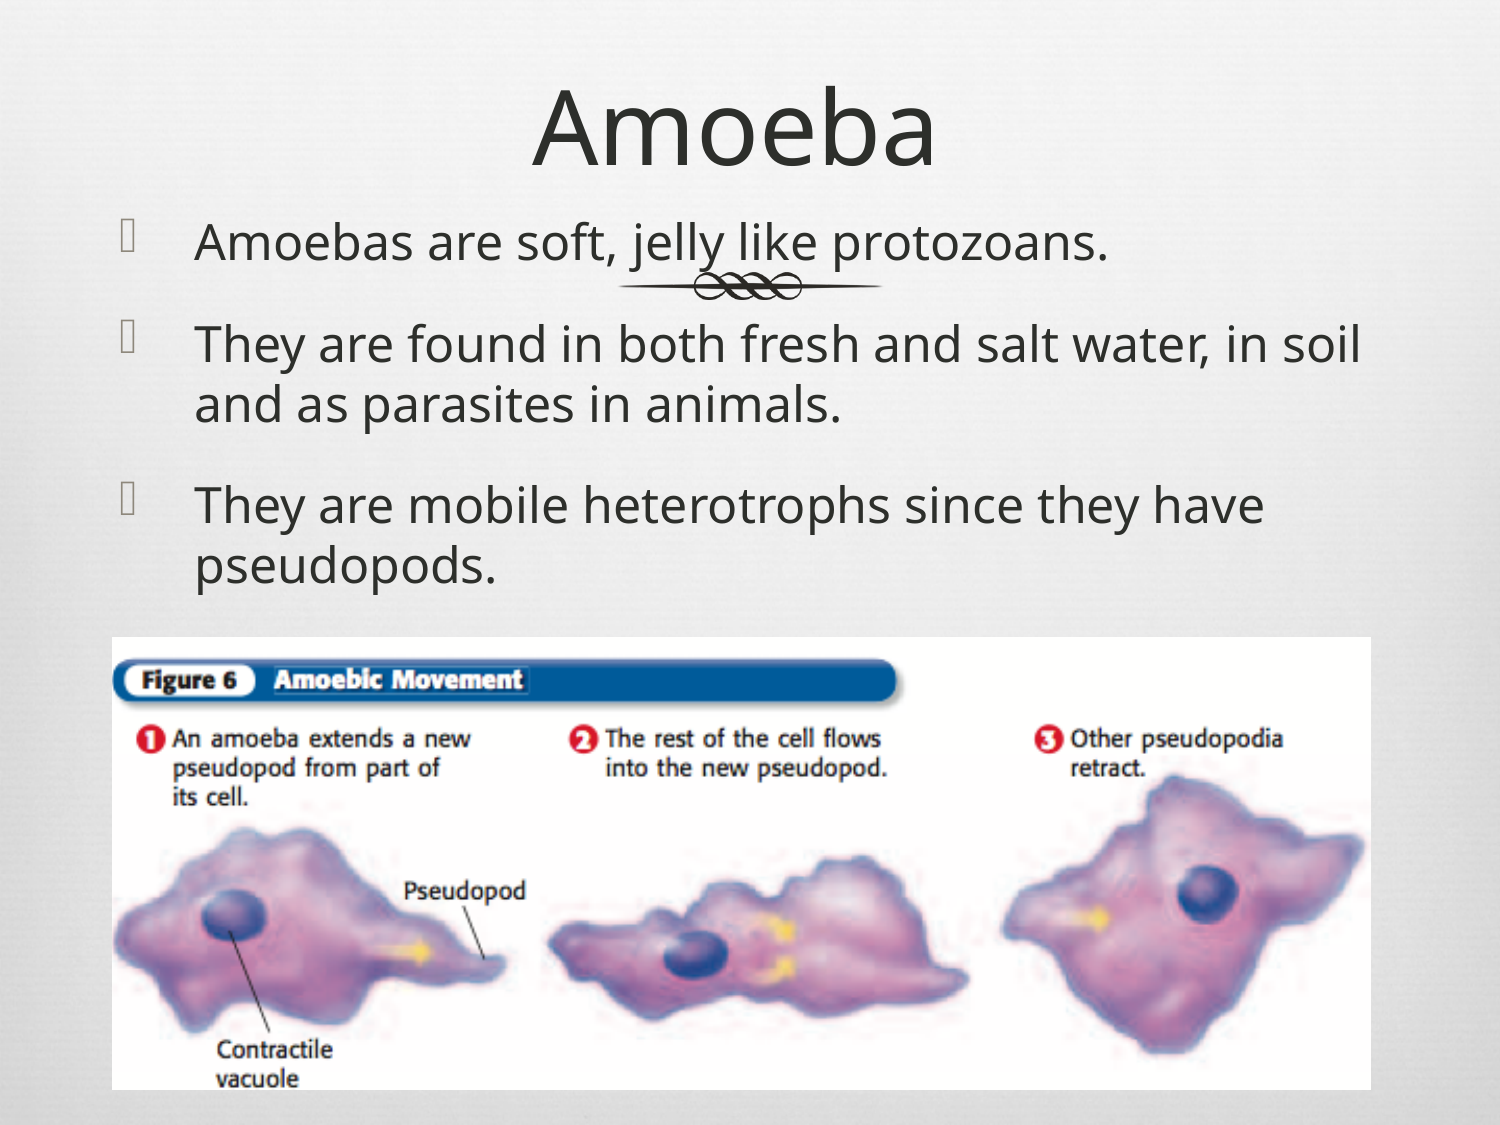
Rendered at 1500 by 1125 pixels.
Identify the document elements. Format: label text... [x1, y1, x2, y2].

list Amoebas are soft, jelly like protozoans. They are found in both fresh and salt water, in soil and as parasites in animals. They are mobile heterotrophs since they have pseudopods. [104, 202, 1380, 638]
picture [111, 636, 1372, 1090]
title Amoeba [112, 11, 1388, 236]
